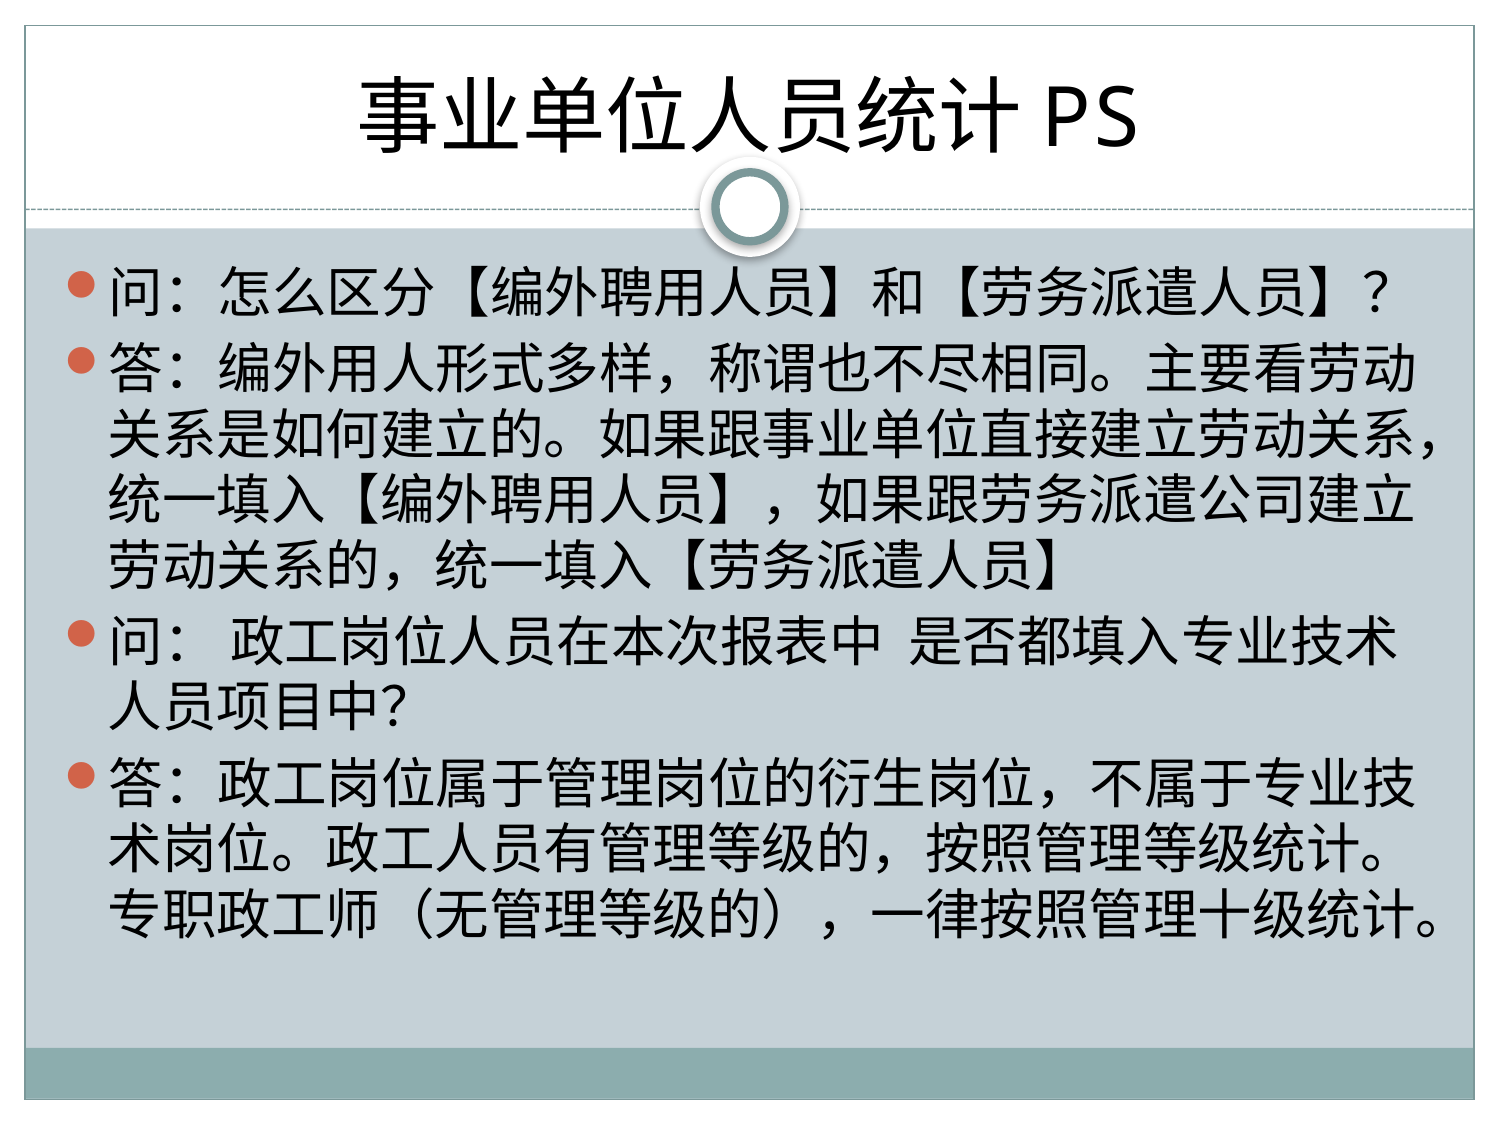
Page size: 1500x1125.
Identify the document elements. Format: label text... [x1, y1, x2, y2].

list 问：怎么区分【编外聘用人员】和【劳务派遣人员】？ 答：编外用人形式多样，称谓也不尽相同。主要看劳动关系是如何建立的。如果跟事业单位直接建立劳动关系，统一填入【编外聘用人员】，如果跟劳务派遣公司建立劳动关系的，统一填入【劳务派遣人员】 问： 政工岗位人员在本次报表中 是否都填入专业技术人员项目中？ 答：政工岗位属于管理岗位的衍生岗位，不属于专业技术岗位。政工人员有管理等级的，按照管理等级统计。专职政工师（无管理等级的），一律按照管理十级统计。 [49, 250, 1445, 1001]
